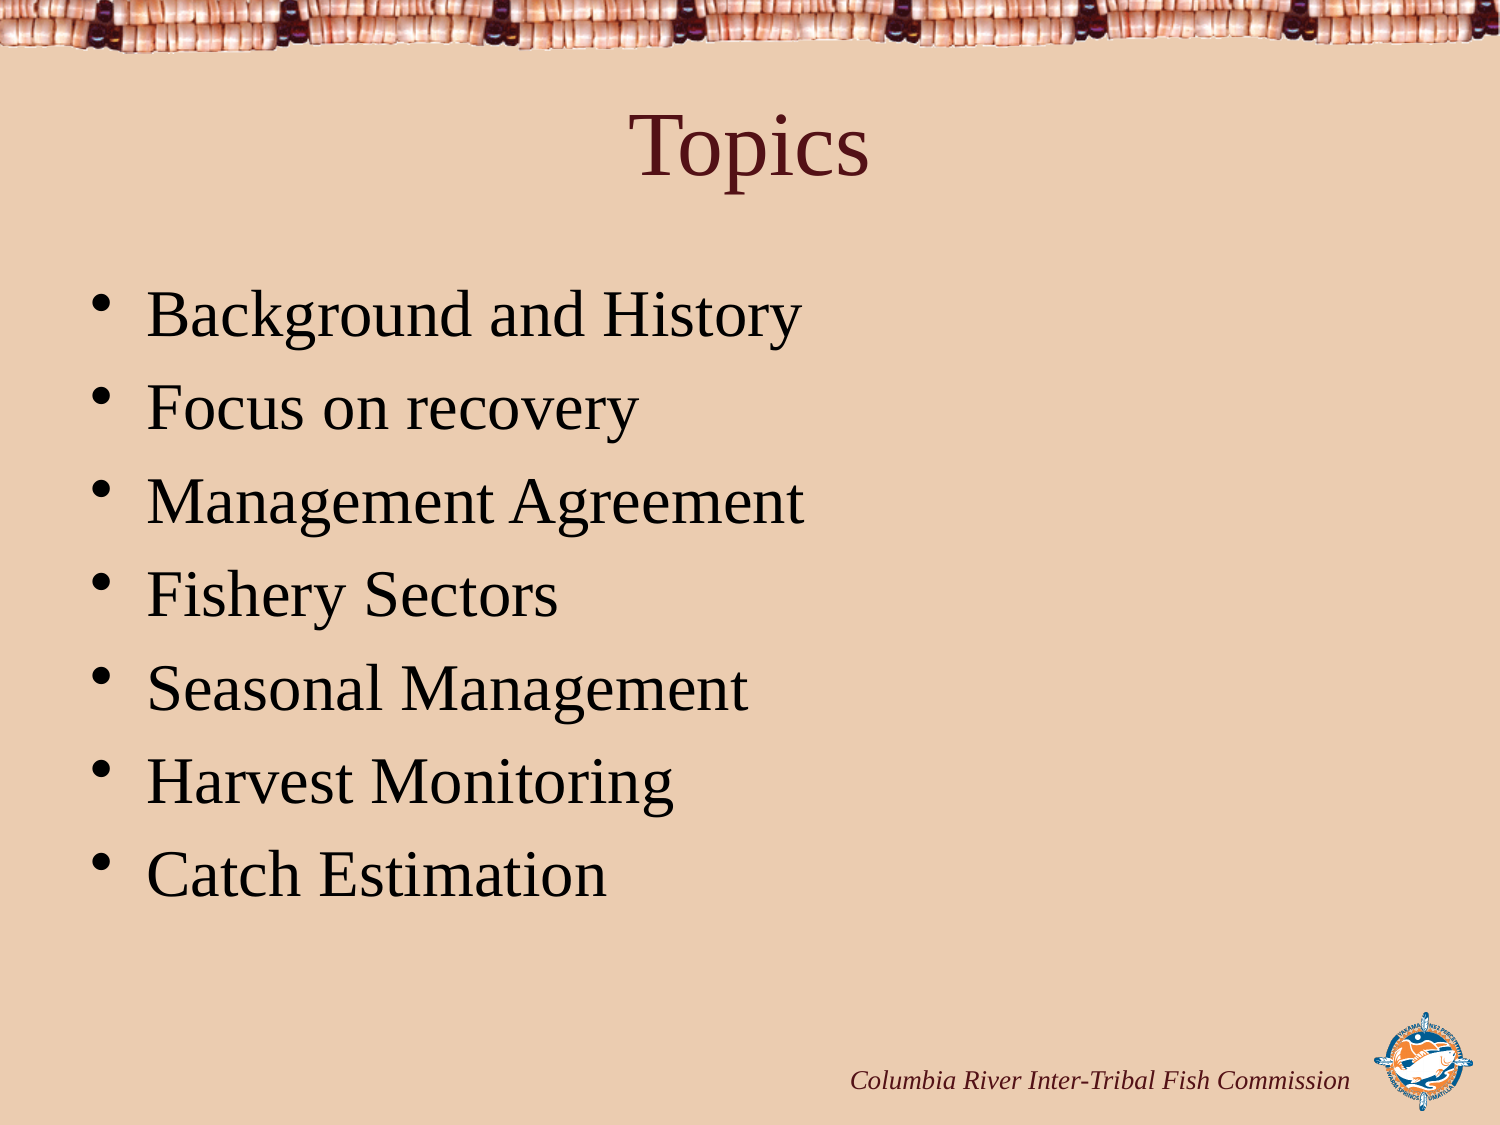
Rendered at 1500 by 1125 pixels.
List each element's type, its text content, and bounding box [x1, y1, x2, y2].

picture [1374, 1012, 1473, 1111]
picture [0, 0, 1500, 54]
title Topics [75, 45, 1425, 233]
list Background and History Focus on recovery Management Agreement Fishery Sectors Seasonal Management Harvest Monitoring Catch Estimation [75, 262, 1425, 1005]
